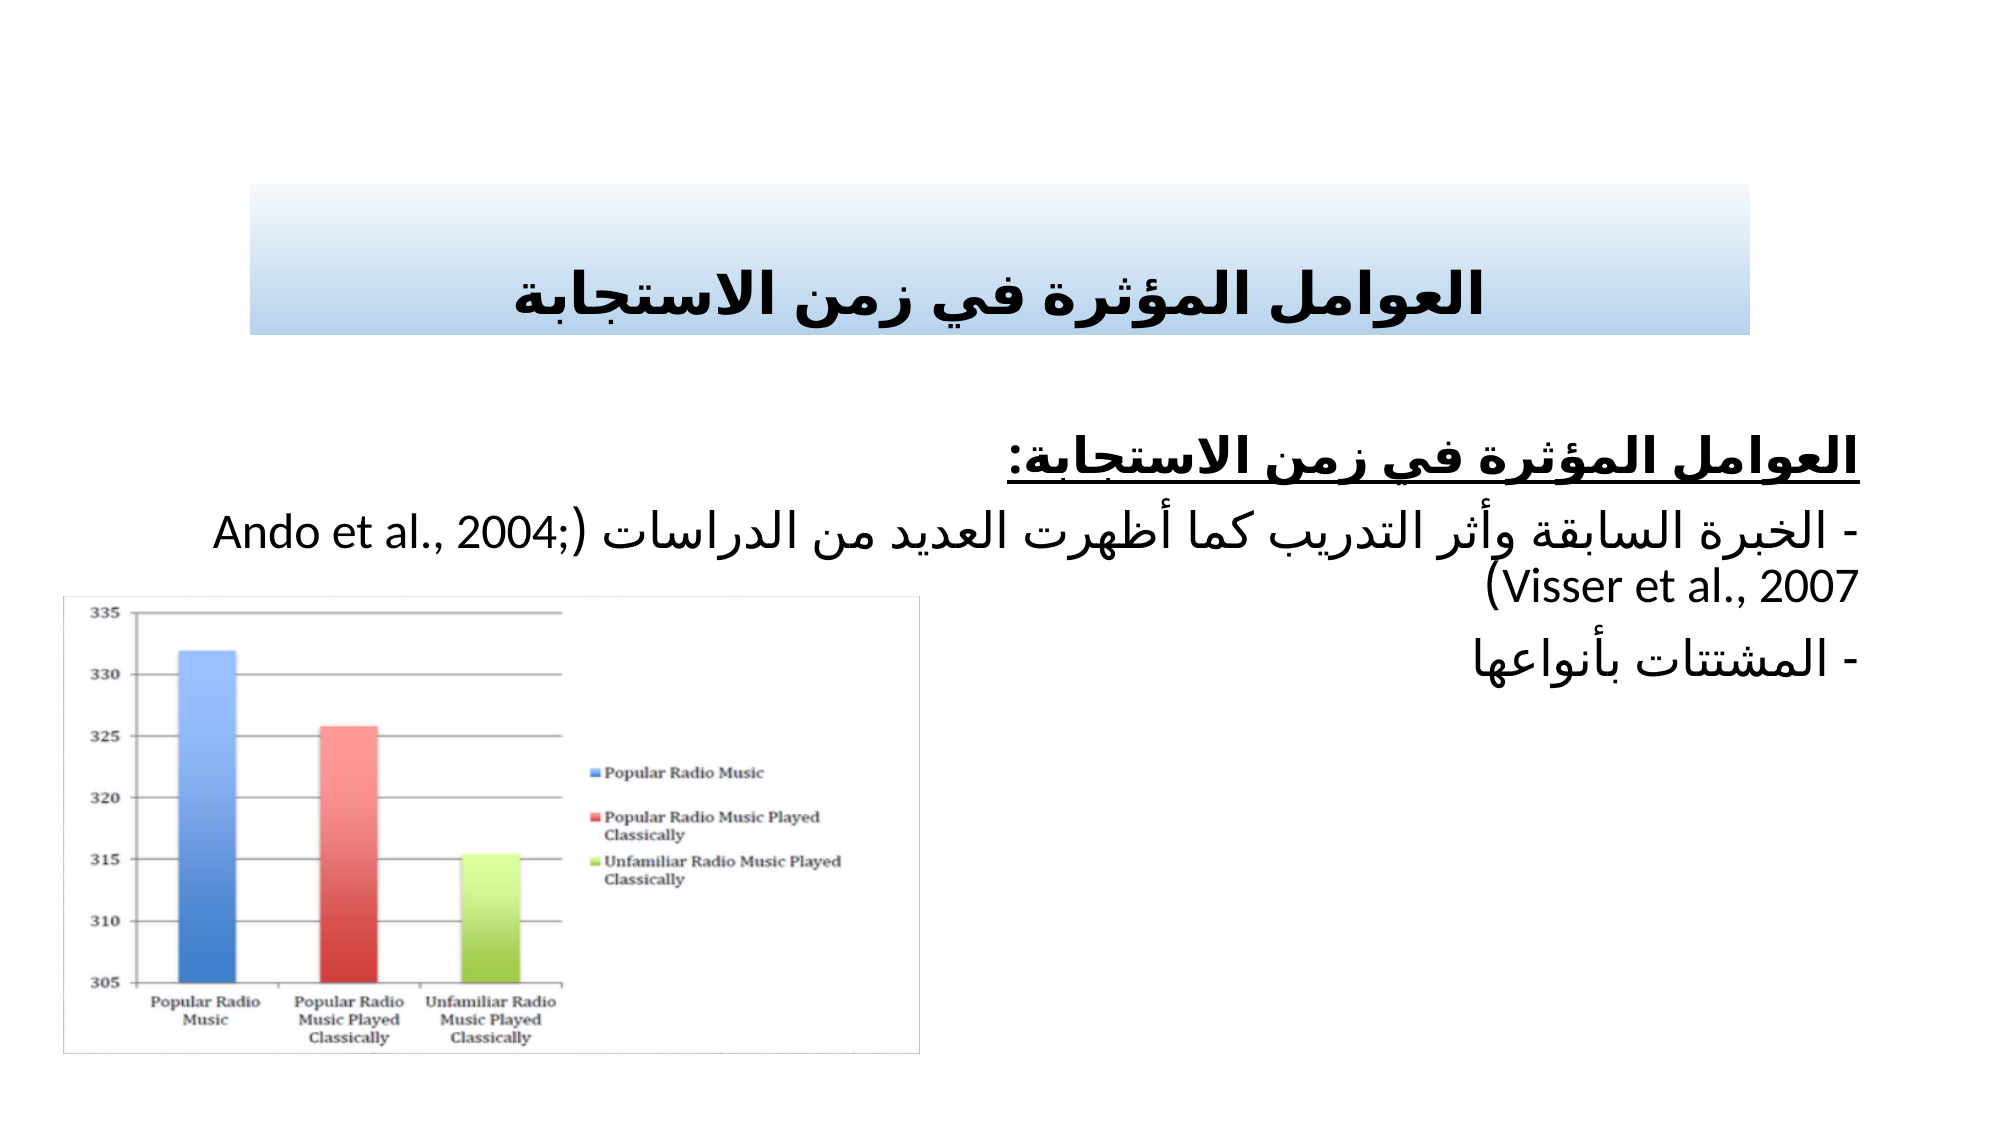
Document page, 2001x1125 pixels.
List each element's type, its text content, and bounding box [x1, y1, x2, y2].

picture [62, 595, 921, 1055]
subtitle العوامل المؤثرة في زمن الاستجابة: - الخبرة السابقة وأثر التدريب كما أظهرت العديد من الدراسات (Ando et al., 2004; Visser et al., 2007) - المشتتات بأنواعها [117, 422, 1875, 1076]
title العوامل المؤثرة في زمن الاستجابة [249, 184, 1750, 335]
